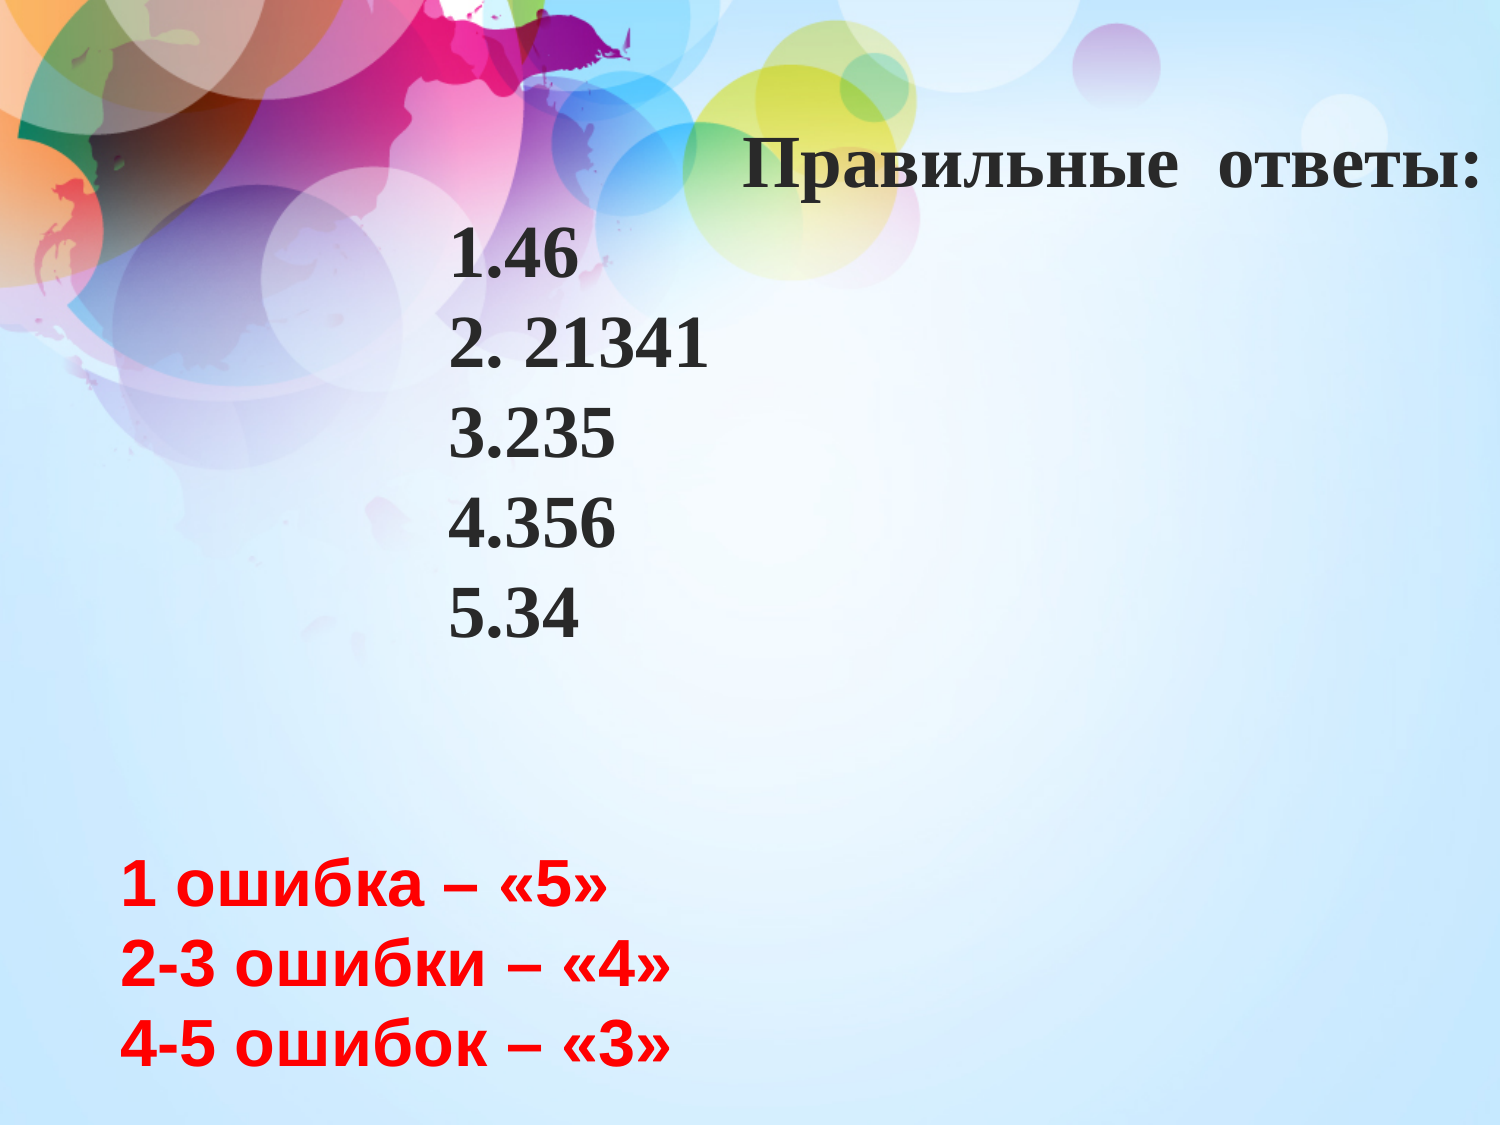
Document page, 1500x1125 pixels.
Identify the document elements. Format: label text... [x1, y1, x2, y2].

text_box 1 ошибка – «5» 2-3 ошибки – «4» 4-5 ошибок – «3» [105, 831, 1430, 1087]
text_box Правильные ответы: 1.46 2. 21341 3.235 4.356 5.34 [433, 105, 1500, 751]
picture [0, 0, 1500, 1125]
